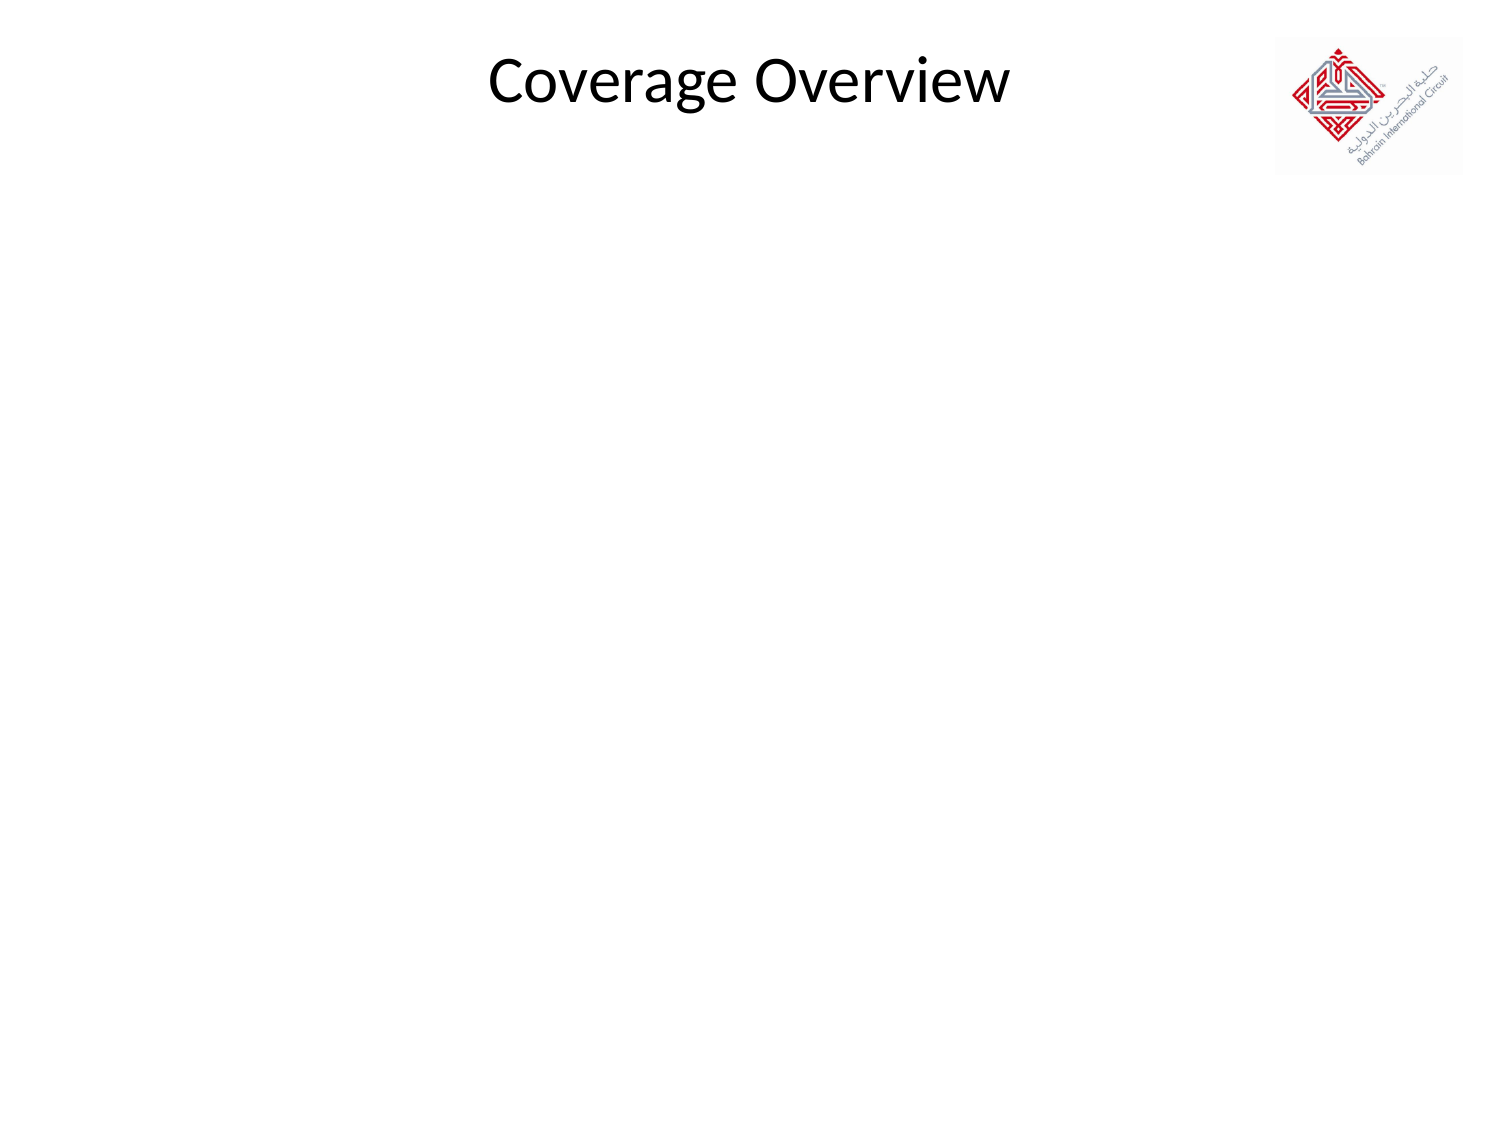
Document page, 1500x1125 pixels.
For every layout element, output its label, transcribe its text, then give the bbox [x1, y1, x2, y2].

title Coverage Overview [75, 45, 1425, 233]
picture [1274, 37, 1463, 176]
